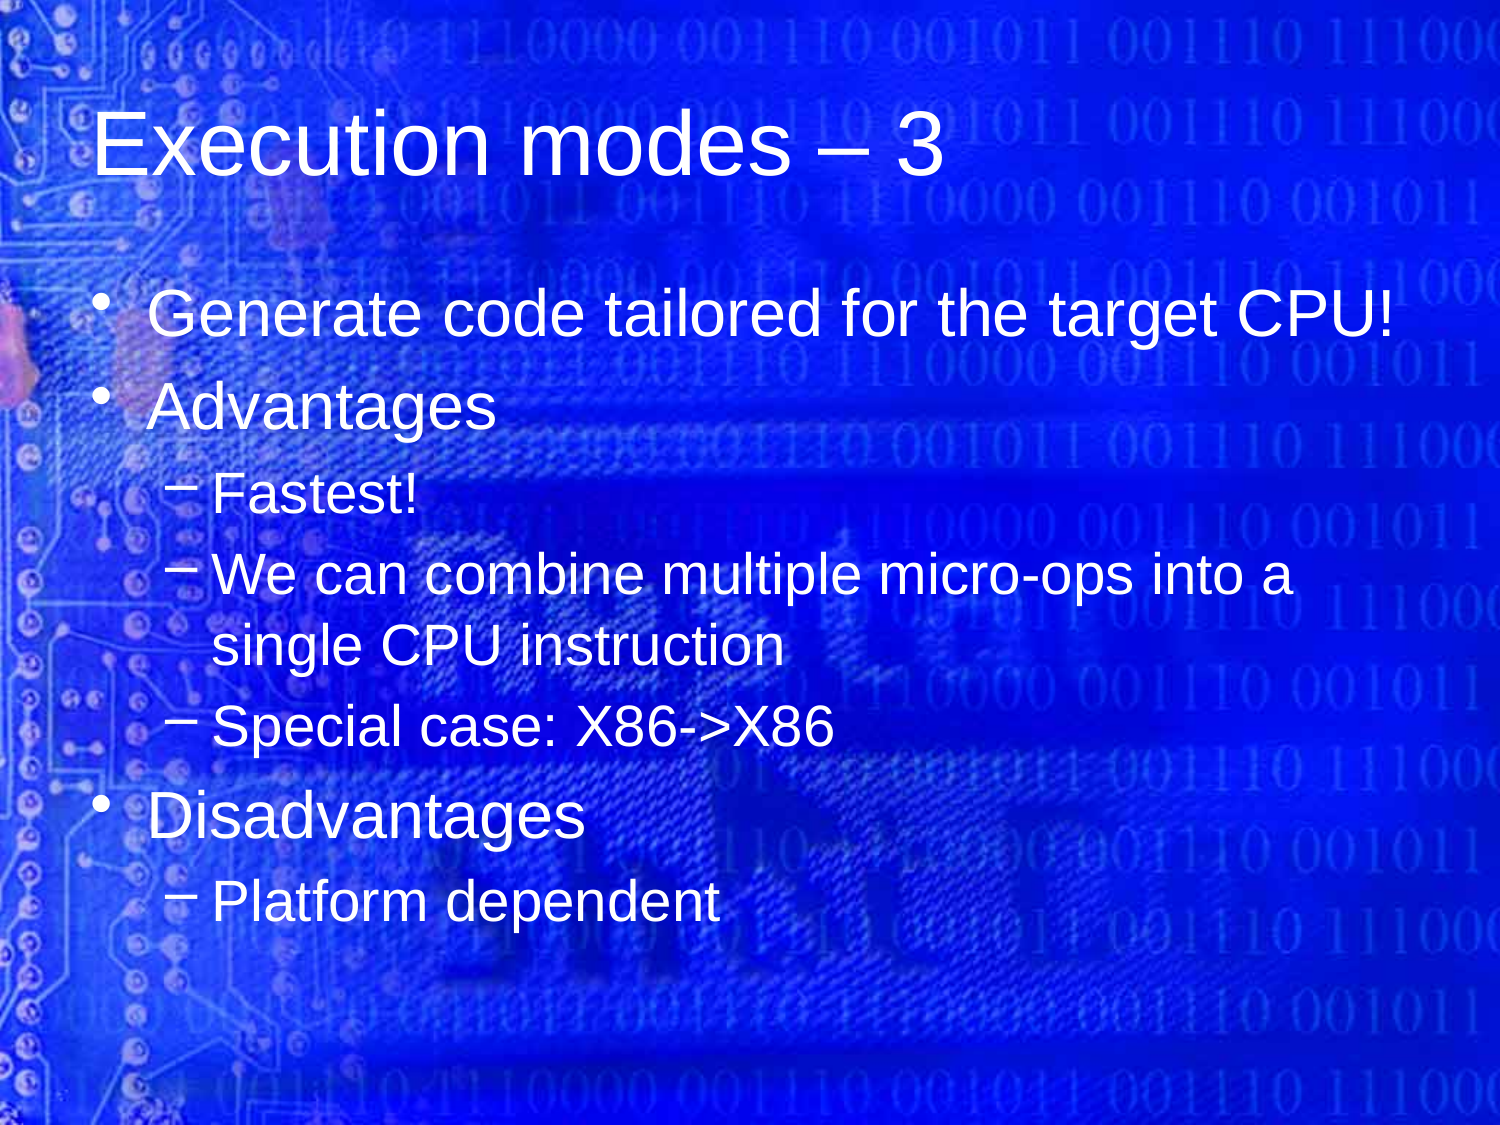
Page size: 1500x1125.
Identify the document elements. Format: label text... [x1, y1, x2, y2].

picture [0, 0, 1500, 1125]
title Execution modes – 3 [74, 44, 1426, 233]
list Generate code tailored for the target CPU! Advantages Fastest! We can combine multiple micro-ops into a single CPU instruction Special case: X86->X86 Disadvantages Platform dependent [74, 262, 1426, 1006]
